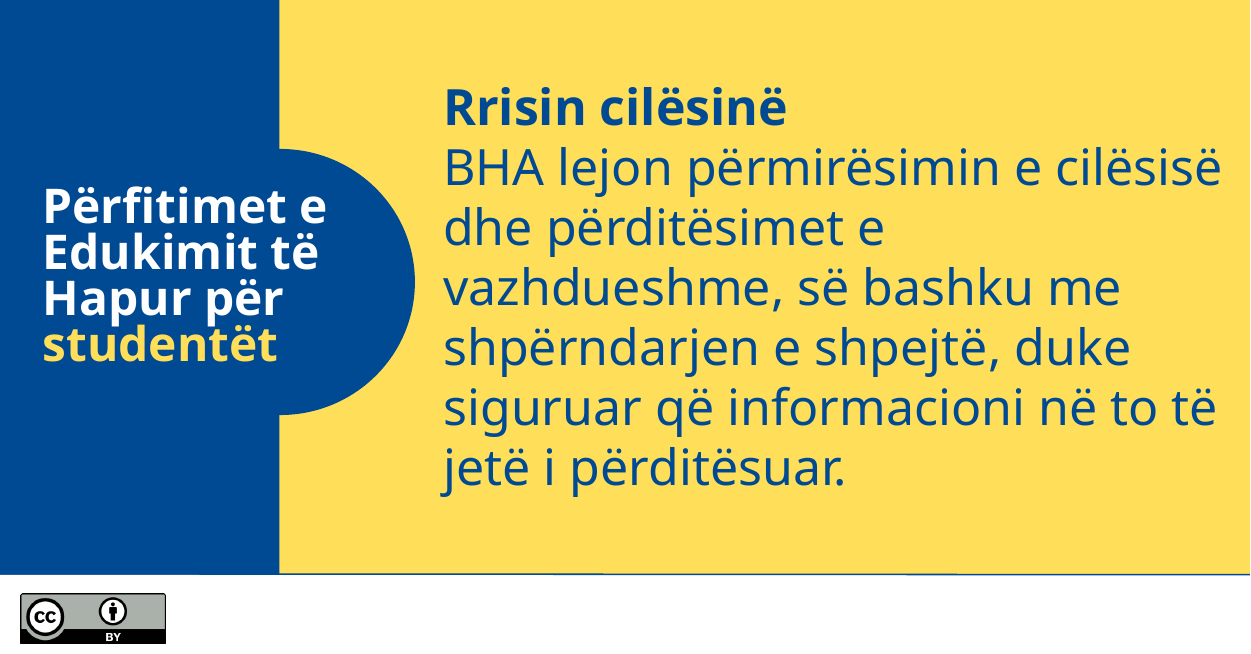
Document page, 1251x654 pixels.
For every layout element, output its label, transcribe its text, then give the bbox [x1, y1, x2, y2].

text_box [196, 386, 365, 416]
text_box [206, 148, 355, 171]
picture [20, 592, 166, 645]
text_box [0, 0, 280, 573]
text_box [0, 582, 1250, 654]
text_box Rrisin cilësinë BHA lejon përmirësimin e cilësisë dhe përditësimet e vazhdueshme, së bashku me shpërndarjen e shpejtë, duke siguruar që informacioni në to të jetë i përditësuar. [428, 60, 1250, 511]
text_box Përfitimet e Edukimit të Hapur për studentët [27, 171, 368, 386]
text_box [368, 181, 415, 383]
